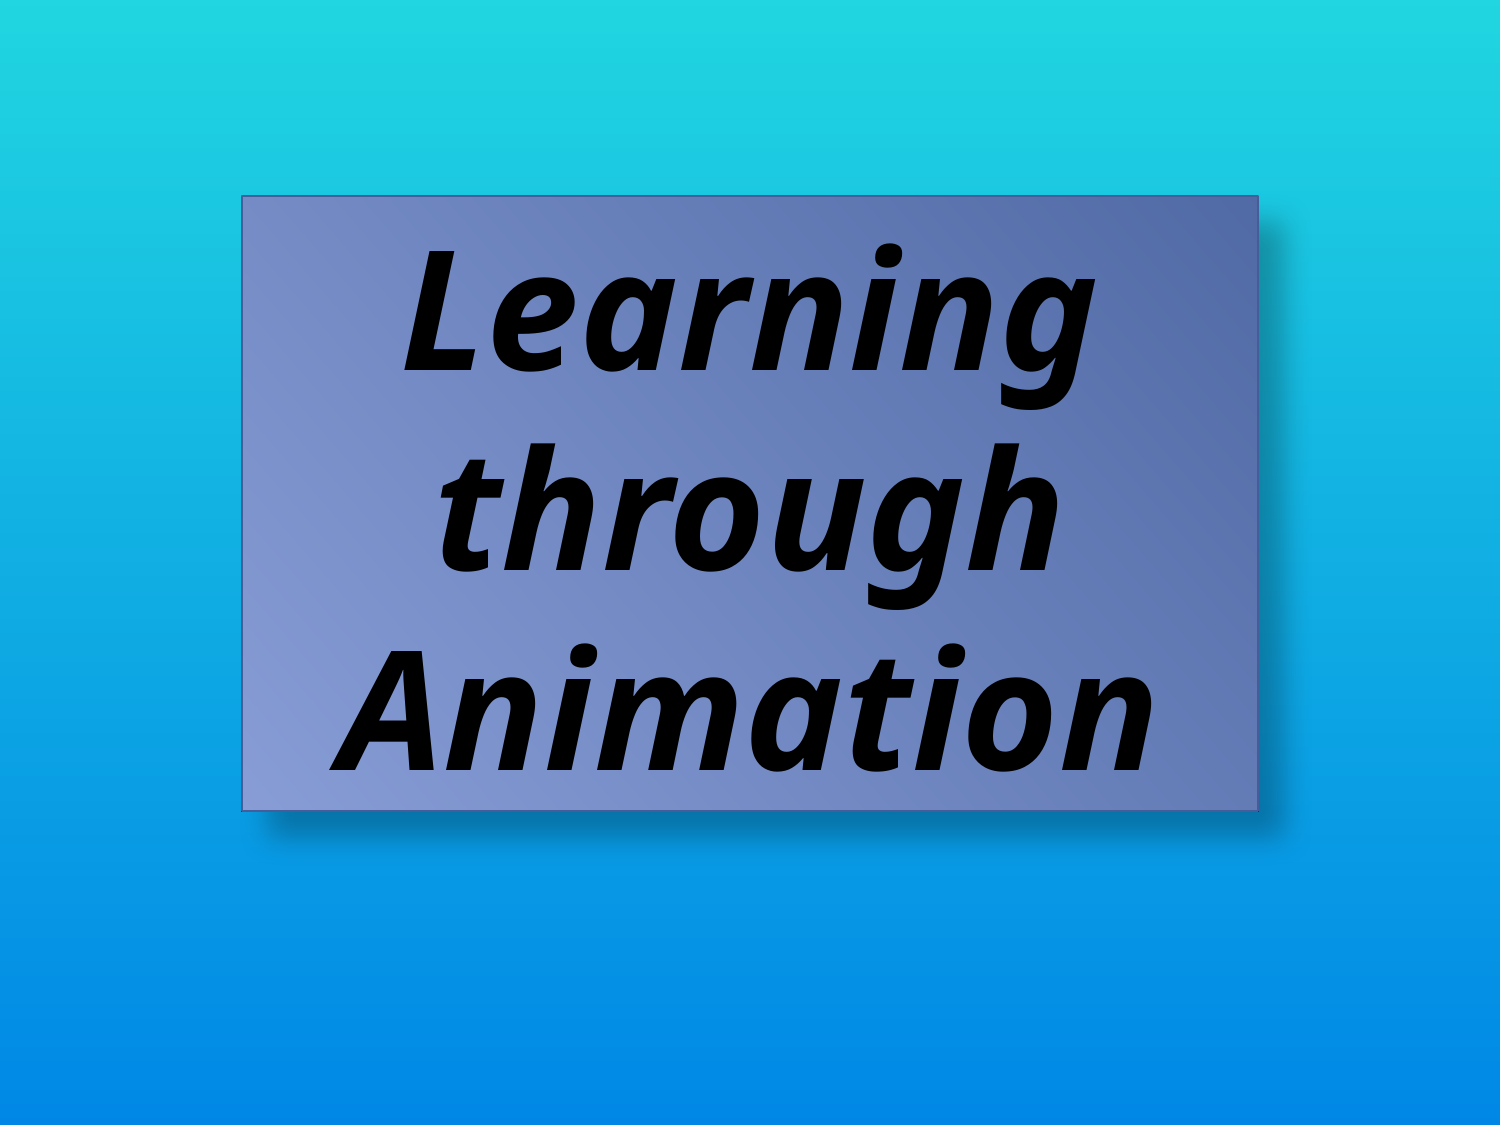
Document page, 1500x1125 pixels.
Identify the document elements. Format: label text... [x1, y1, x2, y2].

text_box Learning through Animation [241, 195, 1259, 812]
